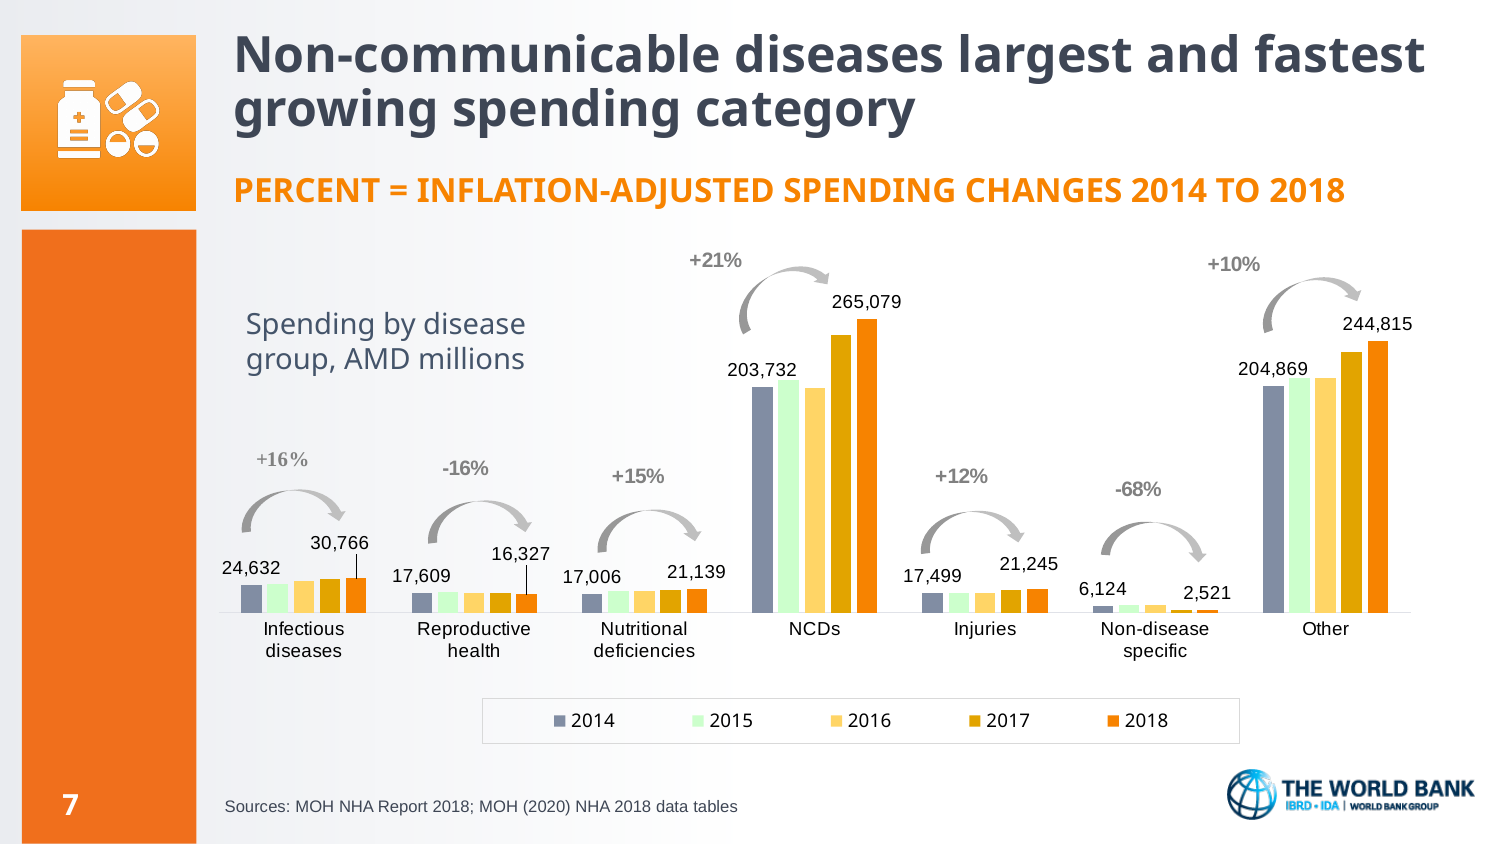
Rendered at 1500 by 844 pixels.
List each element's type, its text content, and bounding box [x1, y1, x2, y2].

picture [1242, 778, 1250, 785]
picture [1249, 780, 1256, 789]
chart [188, 213, 1446, 753]
picture [53, 54, 165, 166]
text_box Sources: MOH NHA Report 2018; MOH (2020) NHA 2018 data tables [209, 788, 761, 824]
picture [1227, 769, 1475, 820]
text_box Non-communicable diseases largest and fastest growing spending category PERCENT = INFLATION-ADJUSTED SPENDING CHANGES 2014 TO 2018 [233, 32, 1473, 210]
